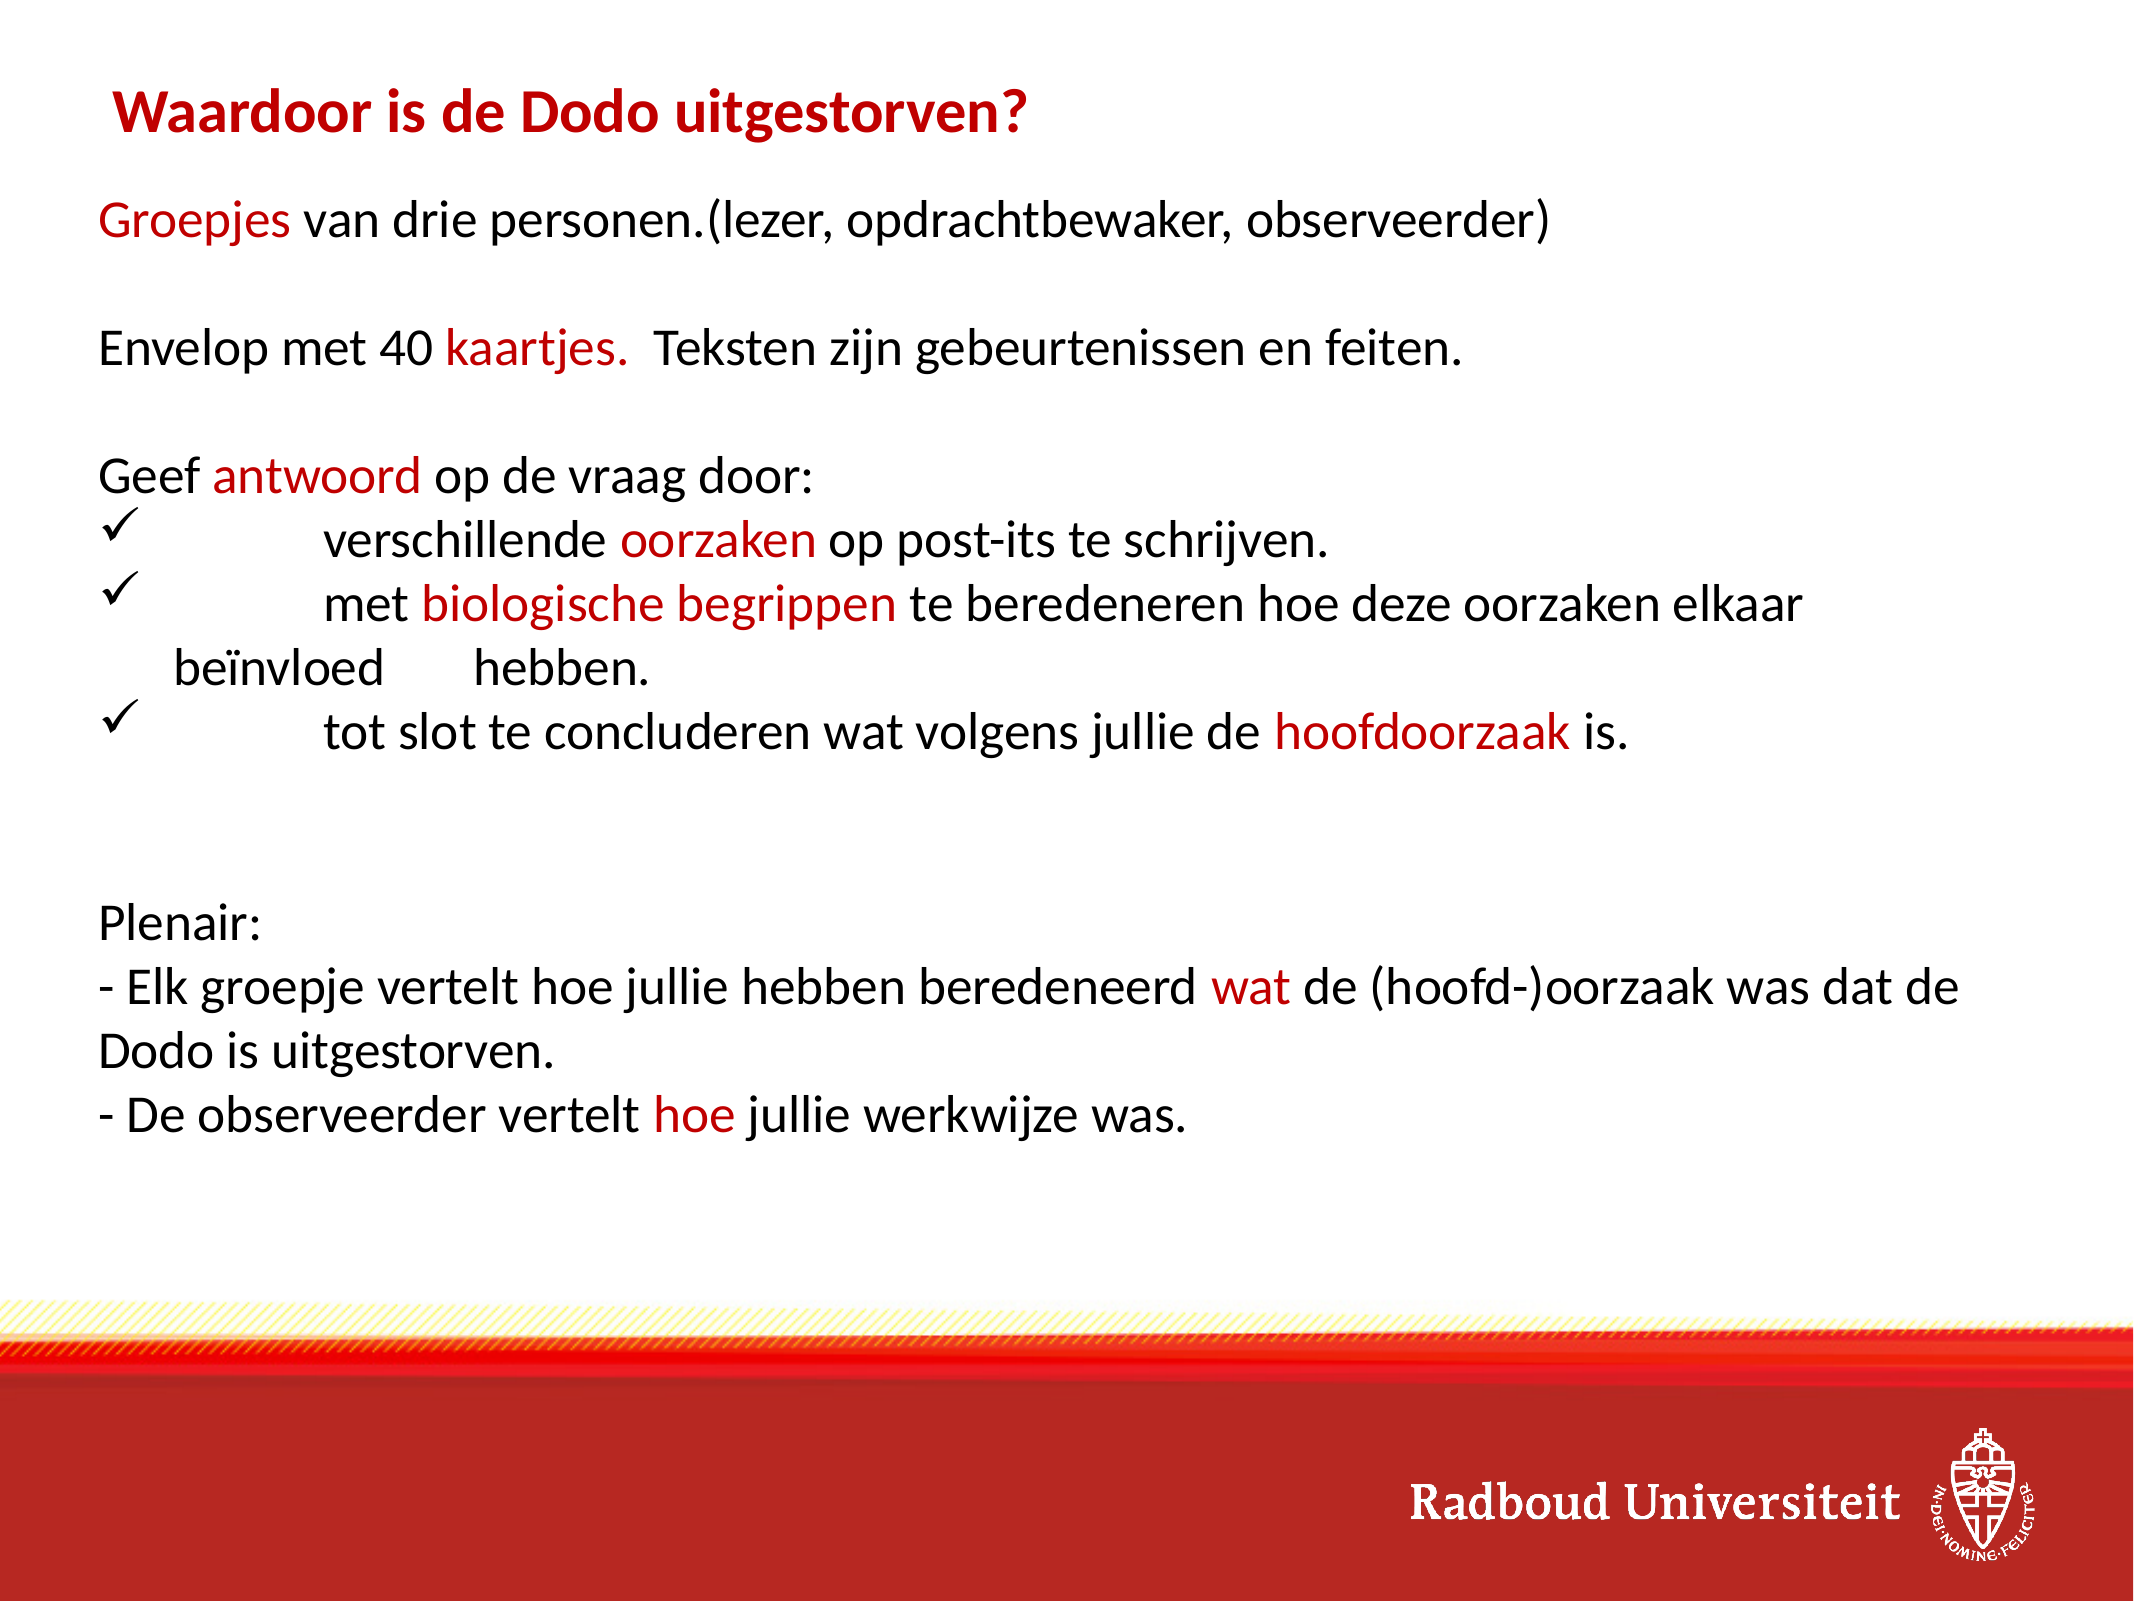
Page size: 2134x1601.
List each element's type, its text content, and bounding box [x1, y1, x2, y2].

list Groepjes van drie personen.(lezer, opdrachtbewaker, observeerder) Envelop met 40 kaartjes. Teksten zijn gebeurtenissen en feiten. Geef antwoord op de vraag door: verschillende oorzaken op post-its te schrijven. met biologische begrippen te beredeneren hoe deze oorzaken elkaar beïnvloed hebben. tot slot te concluderen wat volgens jullie de hoofdoorzaak is. Plenair: - Elk groepje vertelt hoe jullie hebben beredeneerd wat de (hoofd-)oorzaak was dat de Dodo is uitgestorven. - De observeerder vertelt hoe jullie werkwijze was. [91, 178, 2013, 1473]
title Waardoor is de Dodo uitgestorven? [106, 64, 2027, 263]
picture [0, 0, 2134, 1601]
